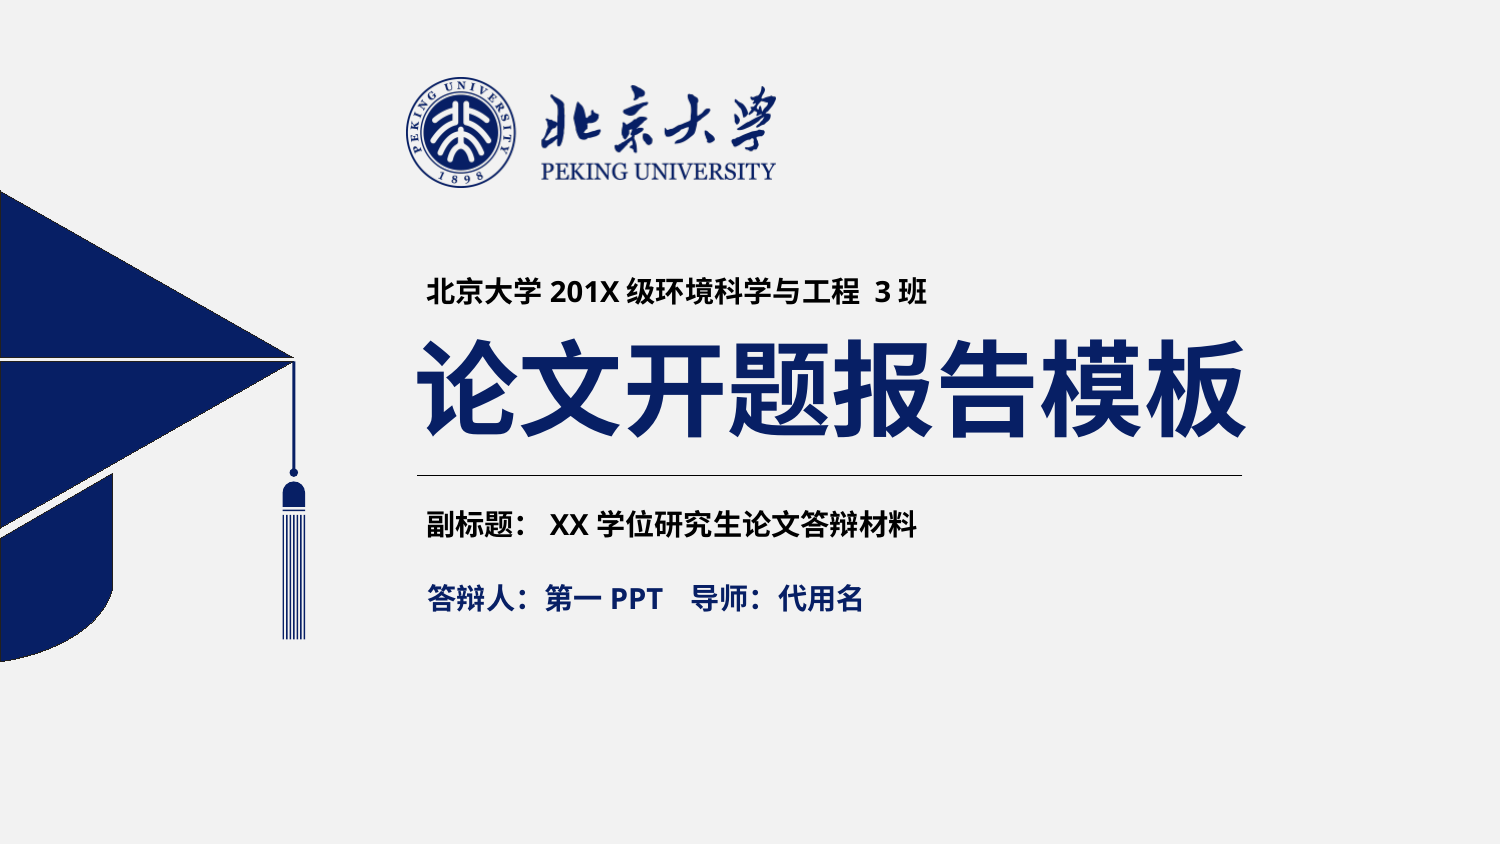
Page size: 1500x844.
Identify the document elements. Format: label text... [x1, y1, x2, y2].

text_box [0, 190, 294, 358]
text_box 导师：代用名 [679, 574, 878, 621]
text_box [282, 481, 306, 507]
text_box 论文开题报告模板 [403, 318, 1362, 455]
text_box 副标题：XX学位研究生论文答辩材料 [414, 483, 977, 548]
text_box 北京大学201X级环境科学与工程 3班 [414, 267, 977, 314]
text_box [0, 473, 113, 662]
picture [406, 77, 776, 188]
text_box [0, 361, 292, 529]
text_box 答辩人：第一PPT [416, 574, 675, 621]
text_box [289, 361, 299, 477]
